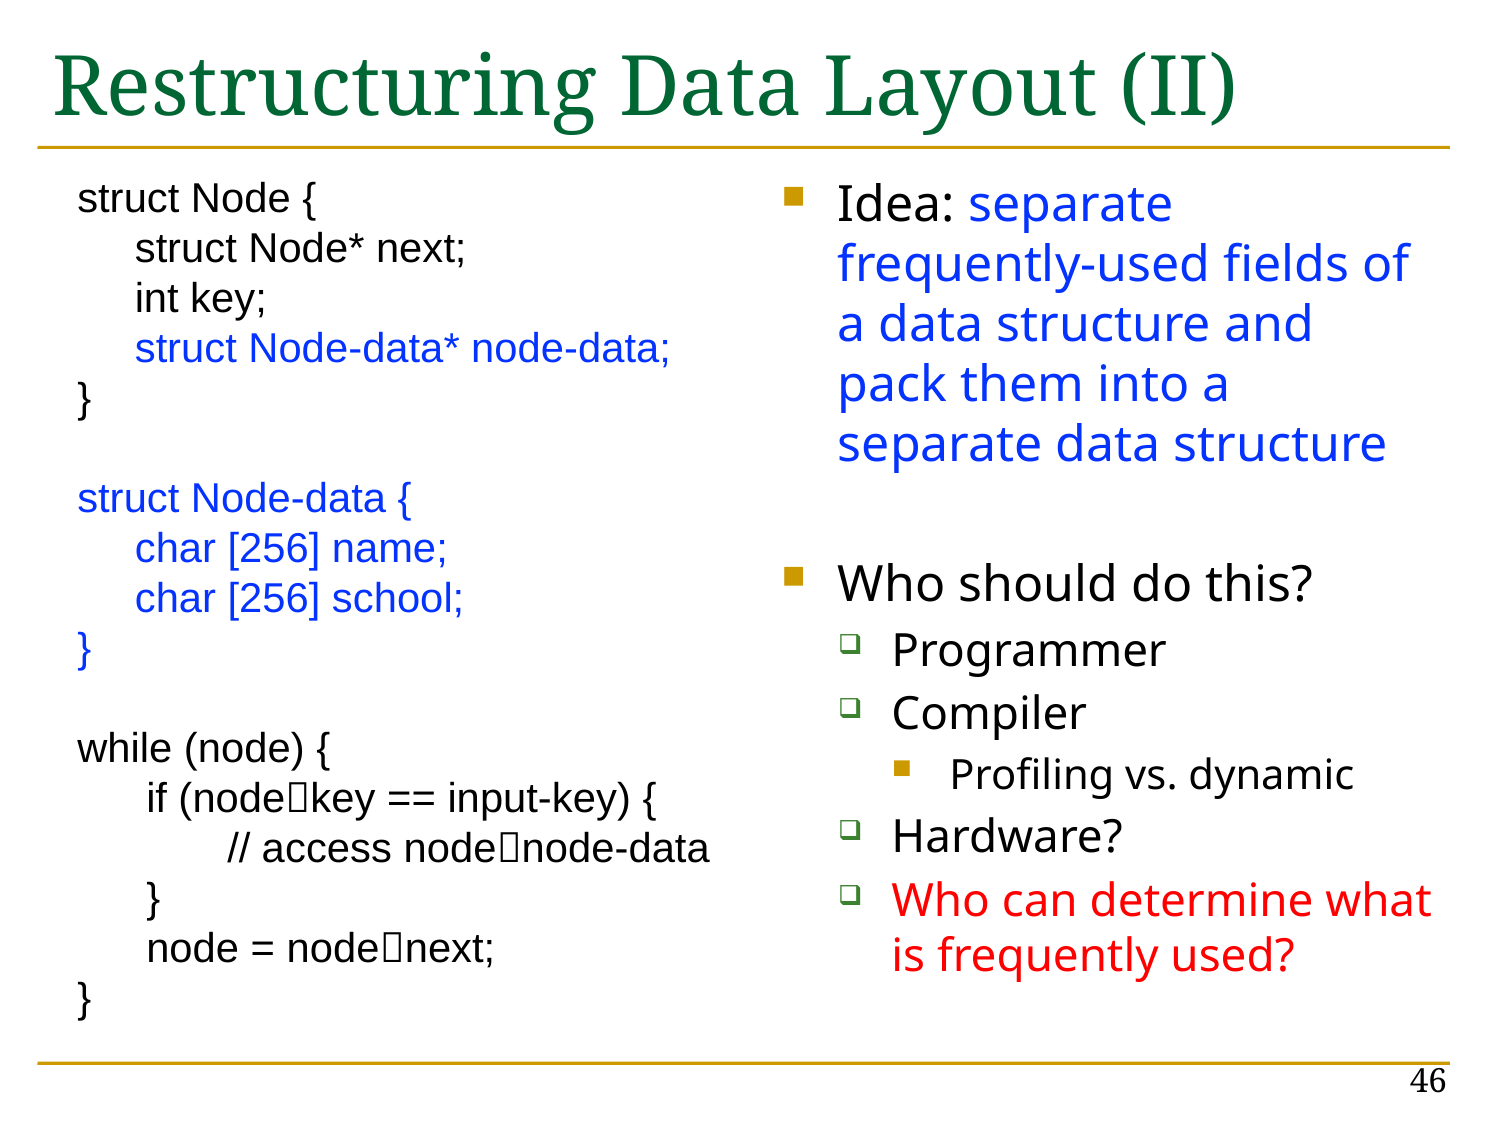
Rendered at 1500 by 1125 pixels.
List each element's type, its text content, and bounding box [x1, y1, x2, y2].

slide_number 46 [1111, 1036, 1462, 1112]
title Restructuring Data Layout (II) [37, 24, 1450, 200]
text_box struct Node { struct Node* next; int key; struct Node-data* node-data; } struct Node-data { char [256] name; char [256] school; } while (node) { if (nodekey == input-key) { // access nodenode-data } node = nodenext; } [62, 163, 779, 1079]
list Idea: separate frequently-used fields of a data structure and pack them into a separate data structure Who should do this? Programmer Compiler Profiling vs. dynamic Hardware? Who can determine what is frequently used? [779, 163, 1450, 1016]
